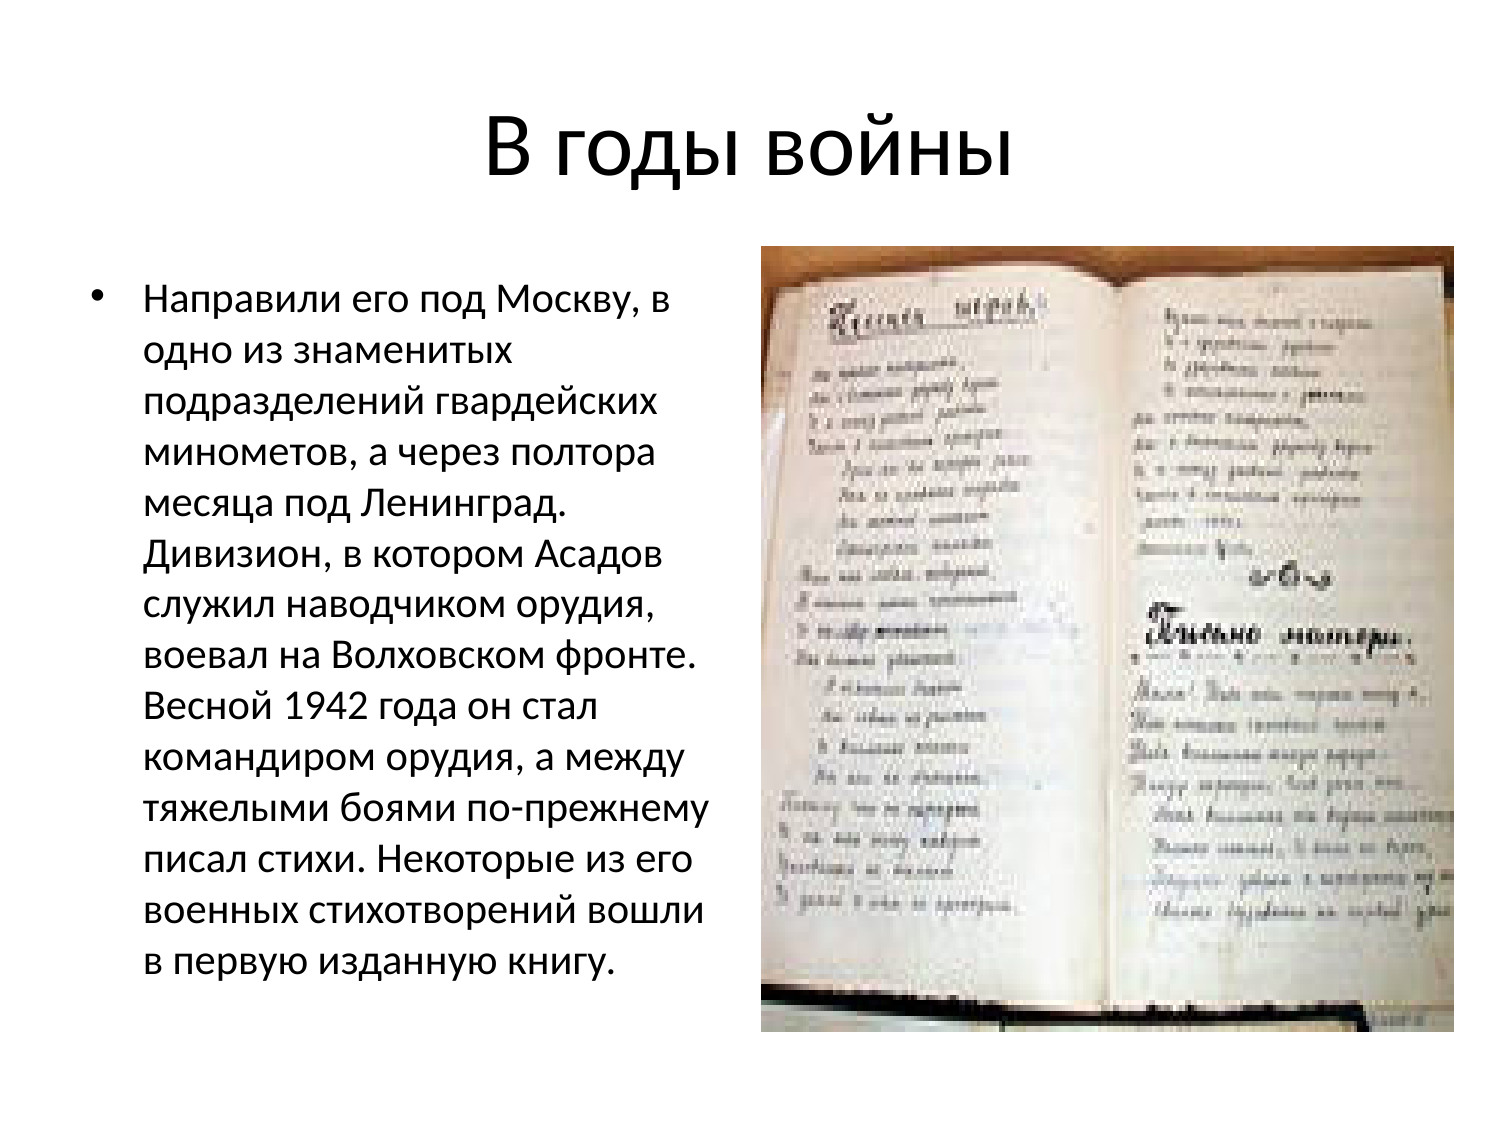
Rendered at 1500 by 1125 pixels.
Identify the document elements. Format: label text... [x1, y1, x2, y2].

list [761, 245, 1454, 1032]
list Направили его под Москву, в одно из знаменитых подразделений гвардейских минометов, а через полтора месяца под Ленинград. Дивизион, в котором Асадов служил наводчиком орудия, воевал на Волховском фронте. Весной 1942 года он стал командиром орудия, а между тяжелыми боями по-прежнему писал стихи. Некоторые из его военных стихотворений вошли в первую изданную книгу. [75, 262, 738, 1005]
title В годы войны [75, 45, 1425, 233]
